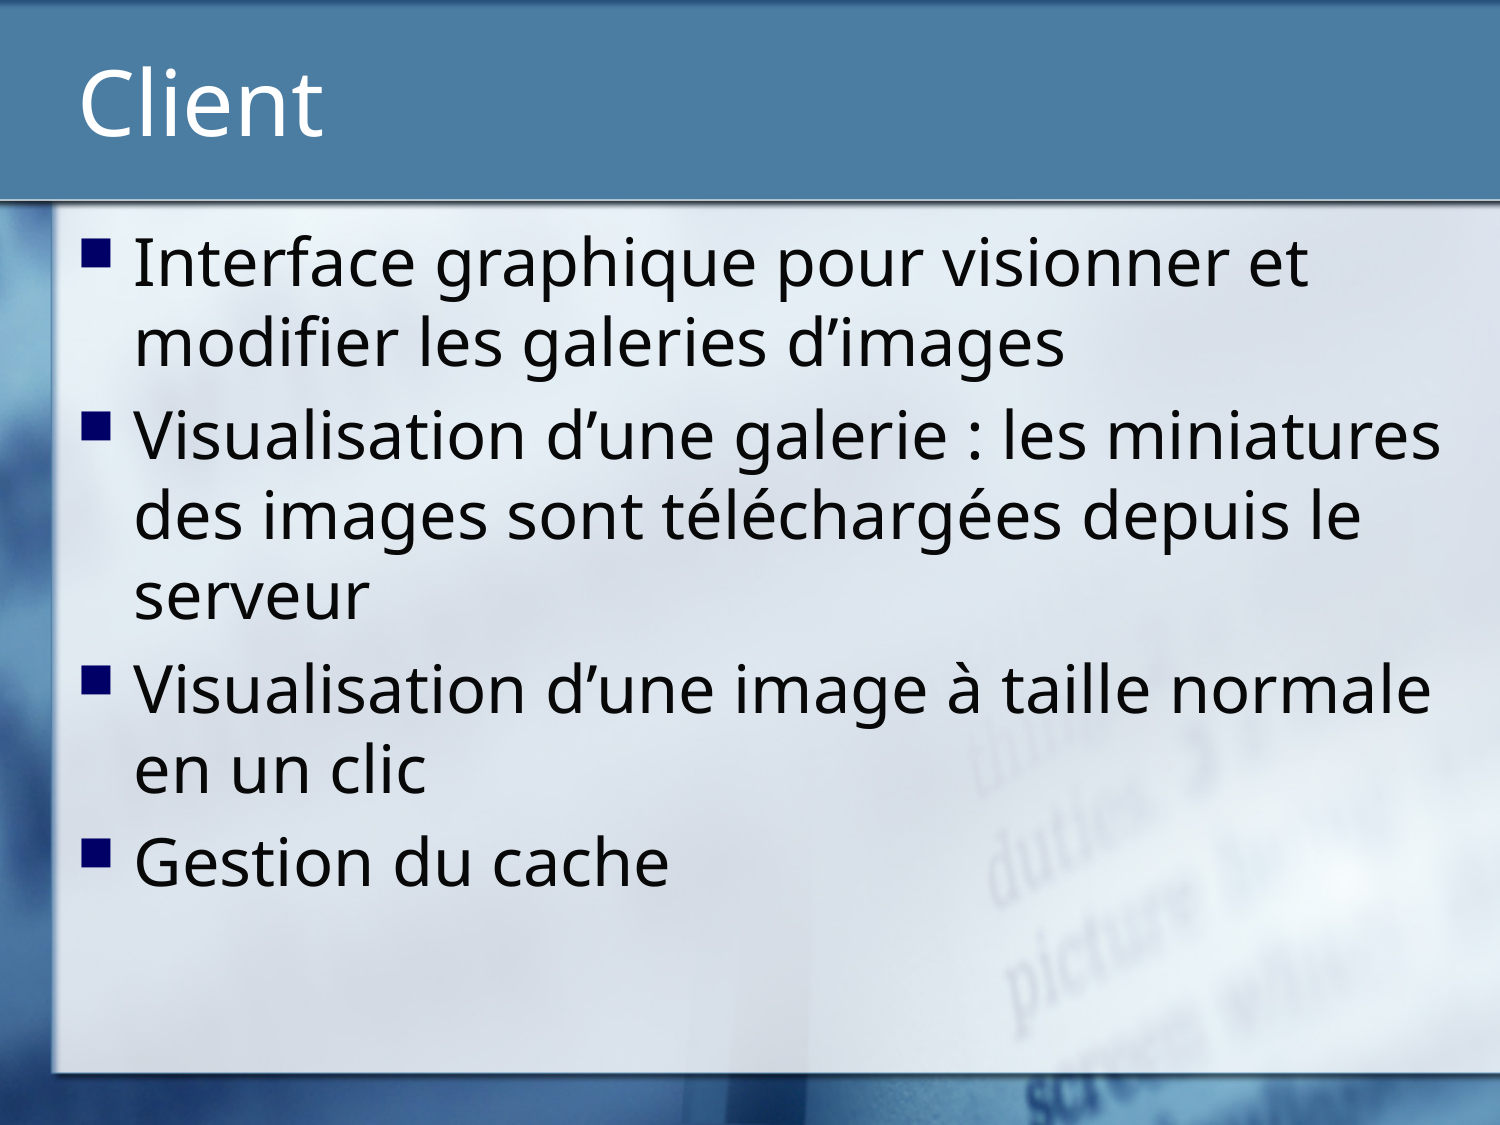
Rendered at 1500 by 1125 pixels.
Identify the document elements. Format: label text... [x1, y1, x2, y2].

list Interface graphique pour visionner et modifier les galeries d’images Visualisation d’une galerie : les miniatures des images sont téléchargées depuis le serveur Visualisation d’une image à taille normale en un clic Gestion du cache [62, 212, 1463, 1076]
title Client [62, 12, 1462, 188]
picture [0, 0, 1500, 1125]
